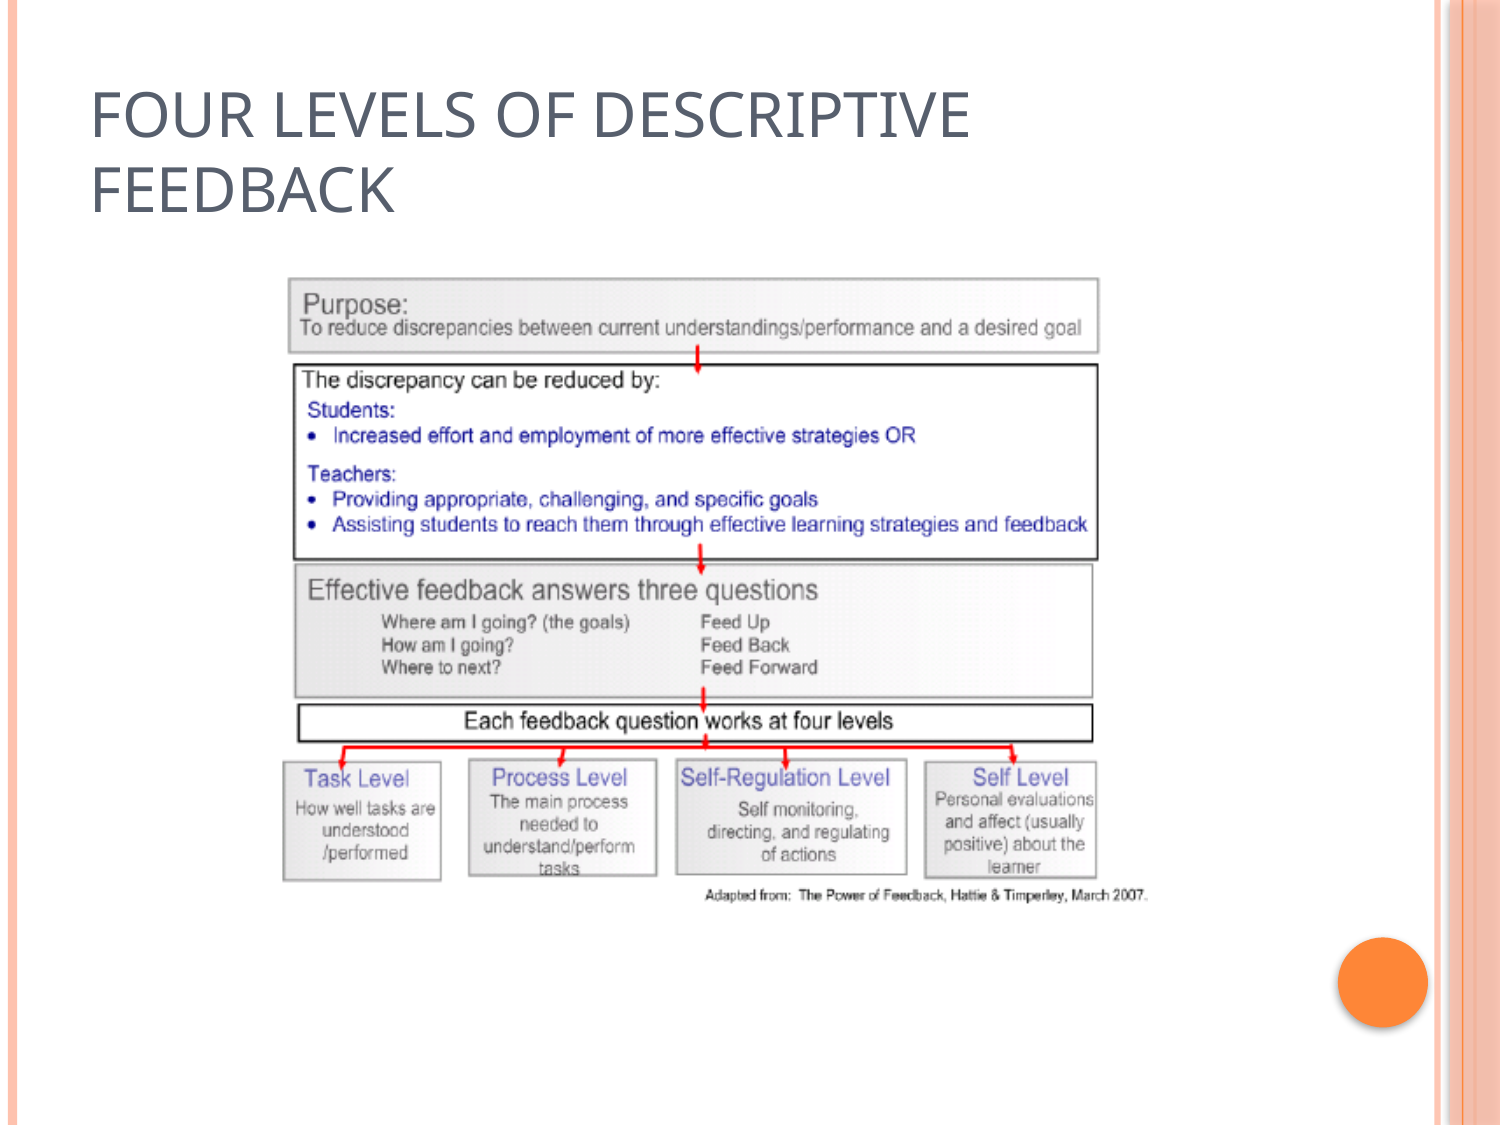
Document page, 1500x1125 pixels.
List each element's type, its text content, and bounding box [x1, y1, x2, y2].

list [280, 268, 1148, 916]
title Four Levels of Descriptive Feedback [75, 45, 1300, 233]
